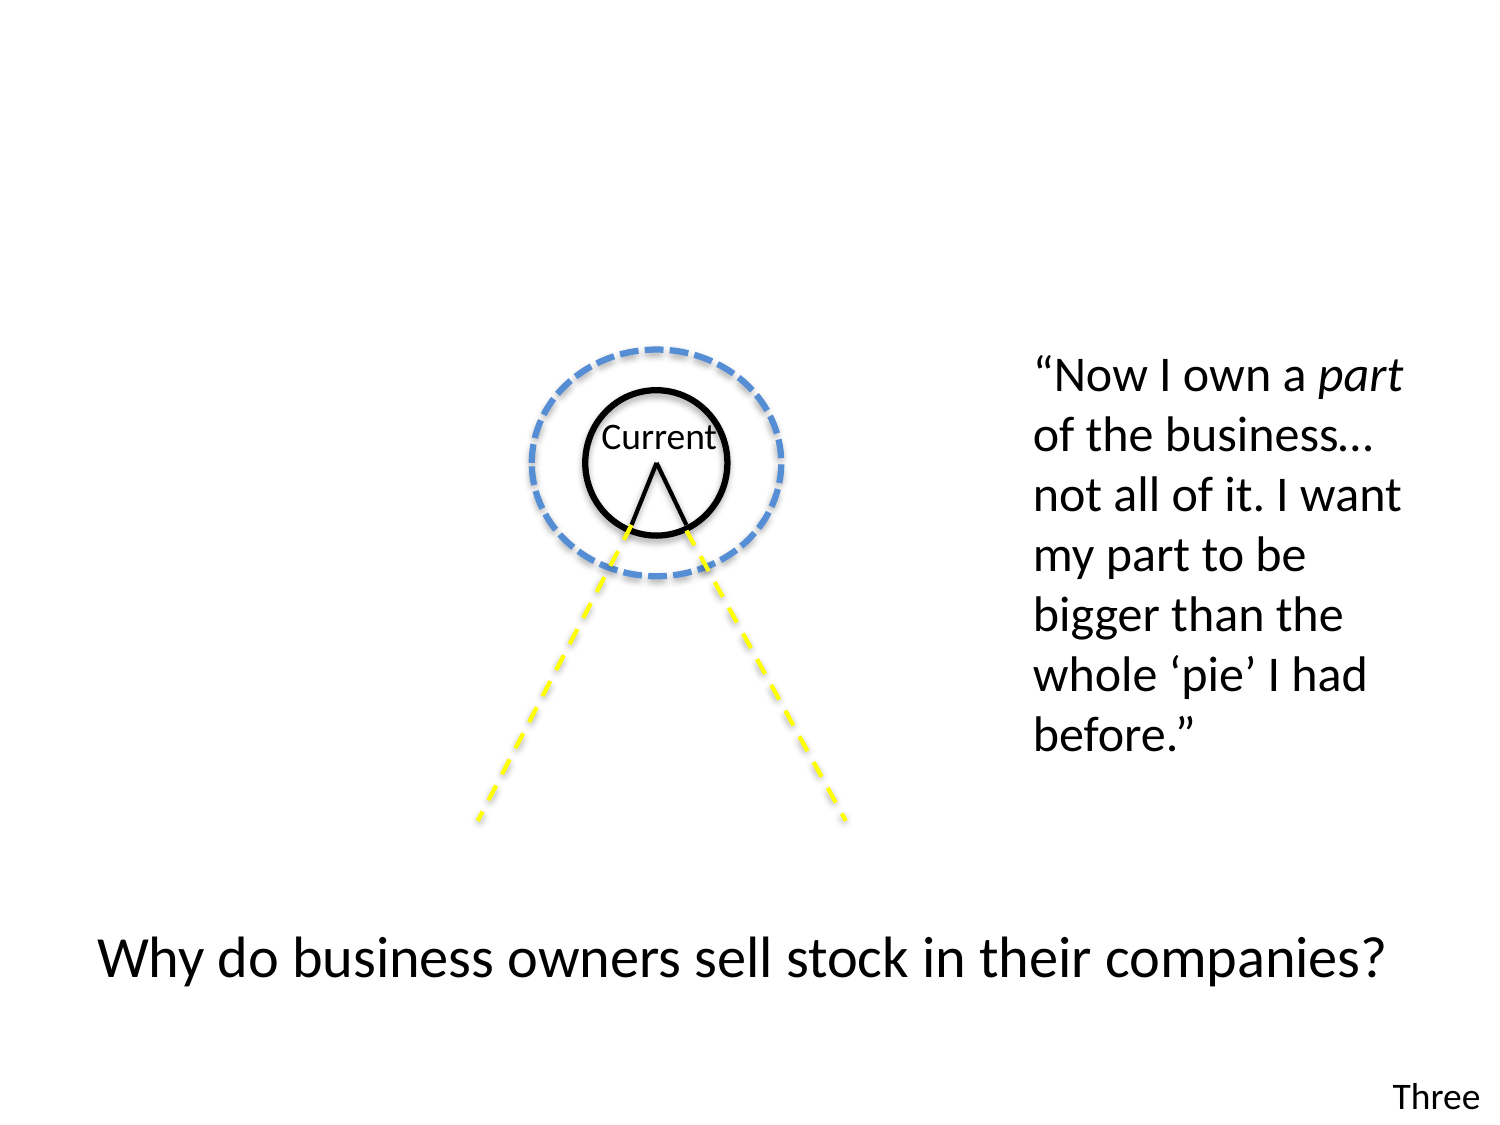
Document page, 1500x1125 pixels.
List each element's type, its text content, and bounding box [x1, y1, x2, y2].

text_box Current [586, 404, 733, 465]
text_box “Now I own a part of the business…not all of it. I want my part to be bigger than the whole ‘pie’ I had before.” [1018, 333, 1433, 769]
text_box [686, 530, 847, 822]
text_box [531, 348, 782, 528]
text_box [631, 462, 655, 526]
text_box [477, 524, 632, 822]
text_box [636, 533, 681, 578]
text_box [656, 462, 687, 526]
text_box Why do business owners sell stock in their companies? [82, 911, 1472, 997]
text_box Three [1377, 1064, 1496, 1125]
